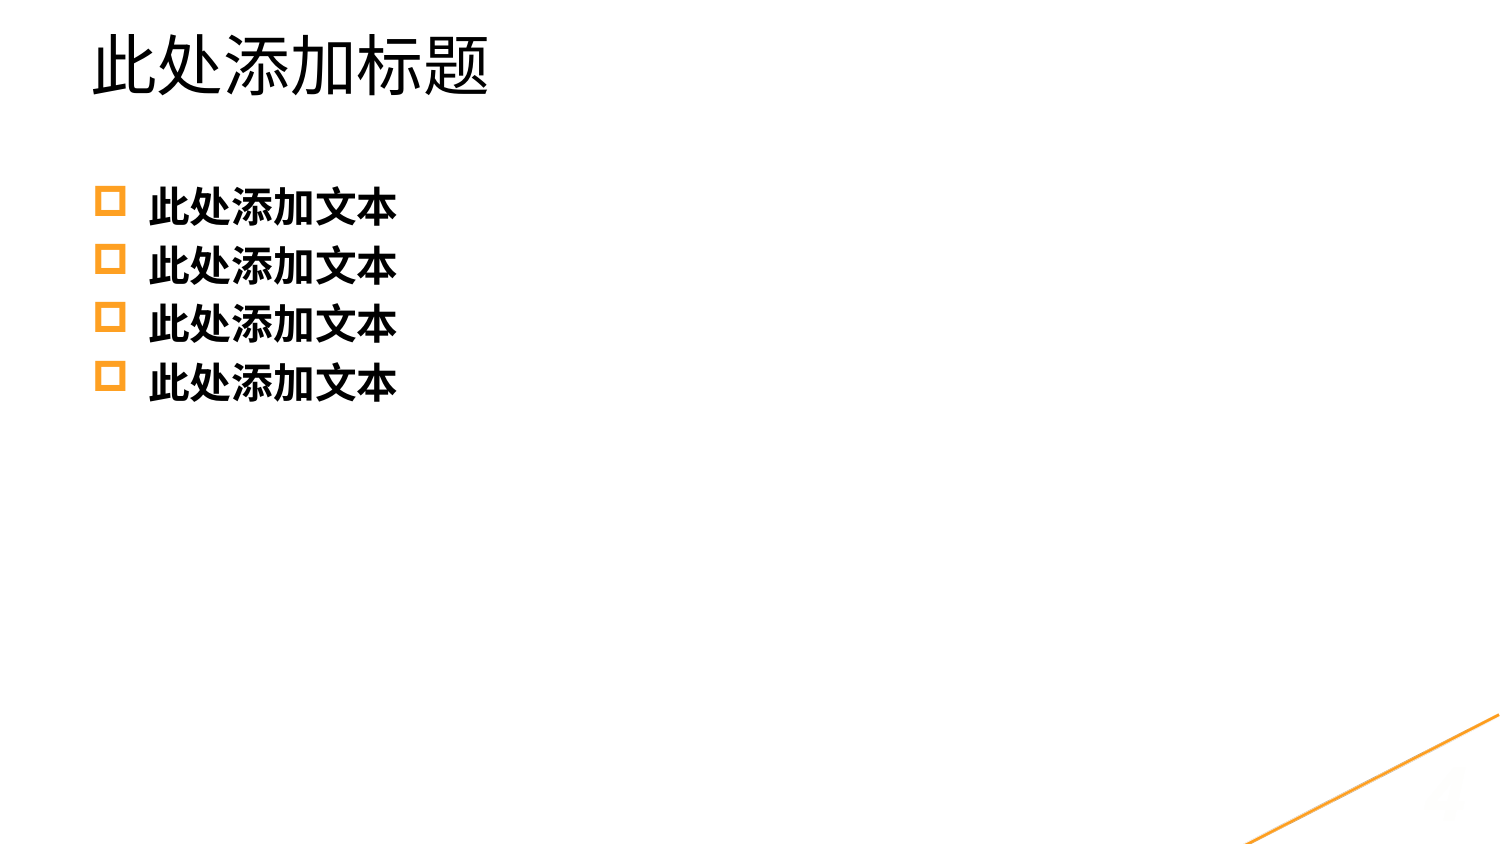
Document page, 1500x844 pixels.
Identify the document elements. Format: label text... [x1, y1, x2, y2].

title 此处添加标题 [75, 10, 1425, 116]
picture [1220, 713, 1500, 844]
list 此处添加文本 此处添加文本 此处添加文本 此处添加文本 [76, 173, 1424, 718]
text_box 4 [1410, 739, 1482, 844]
